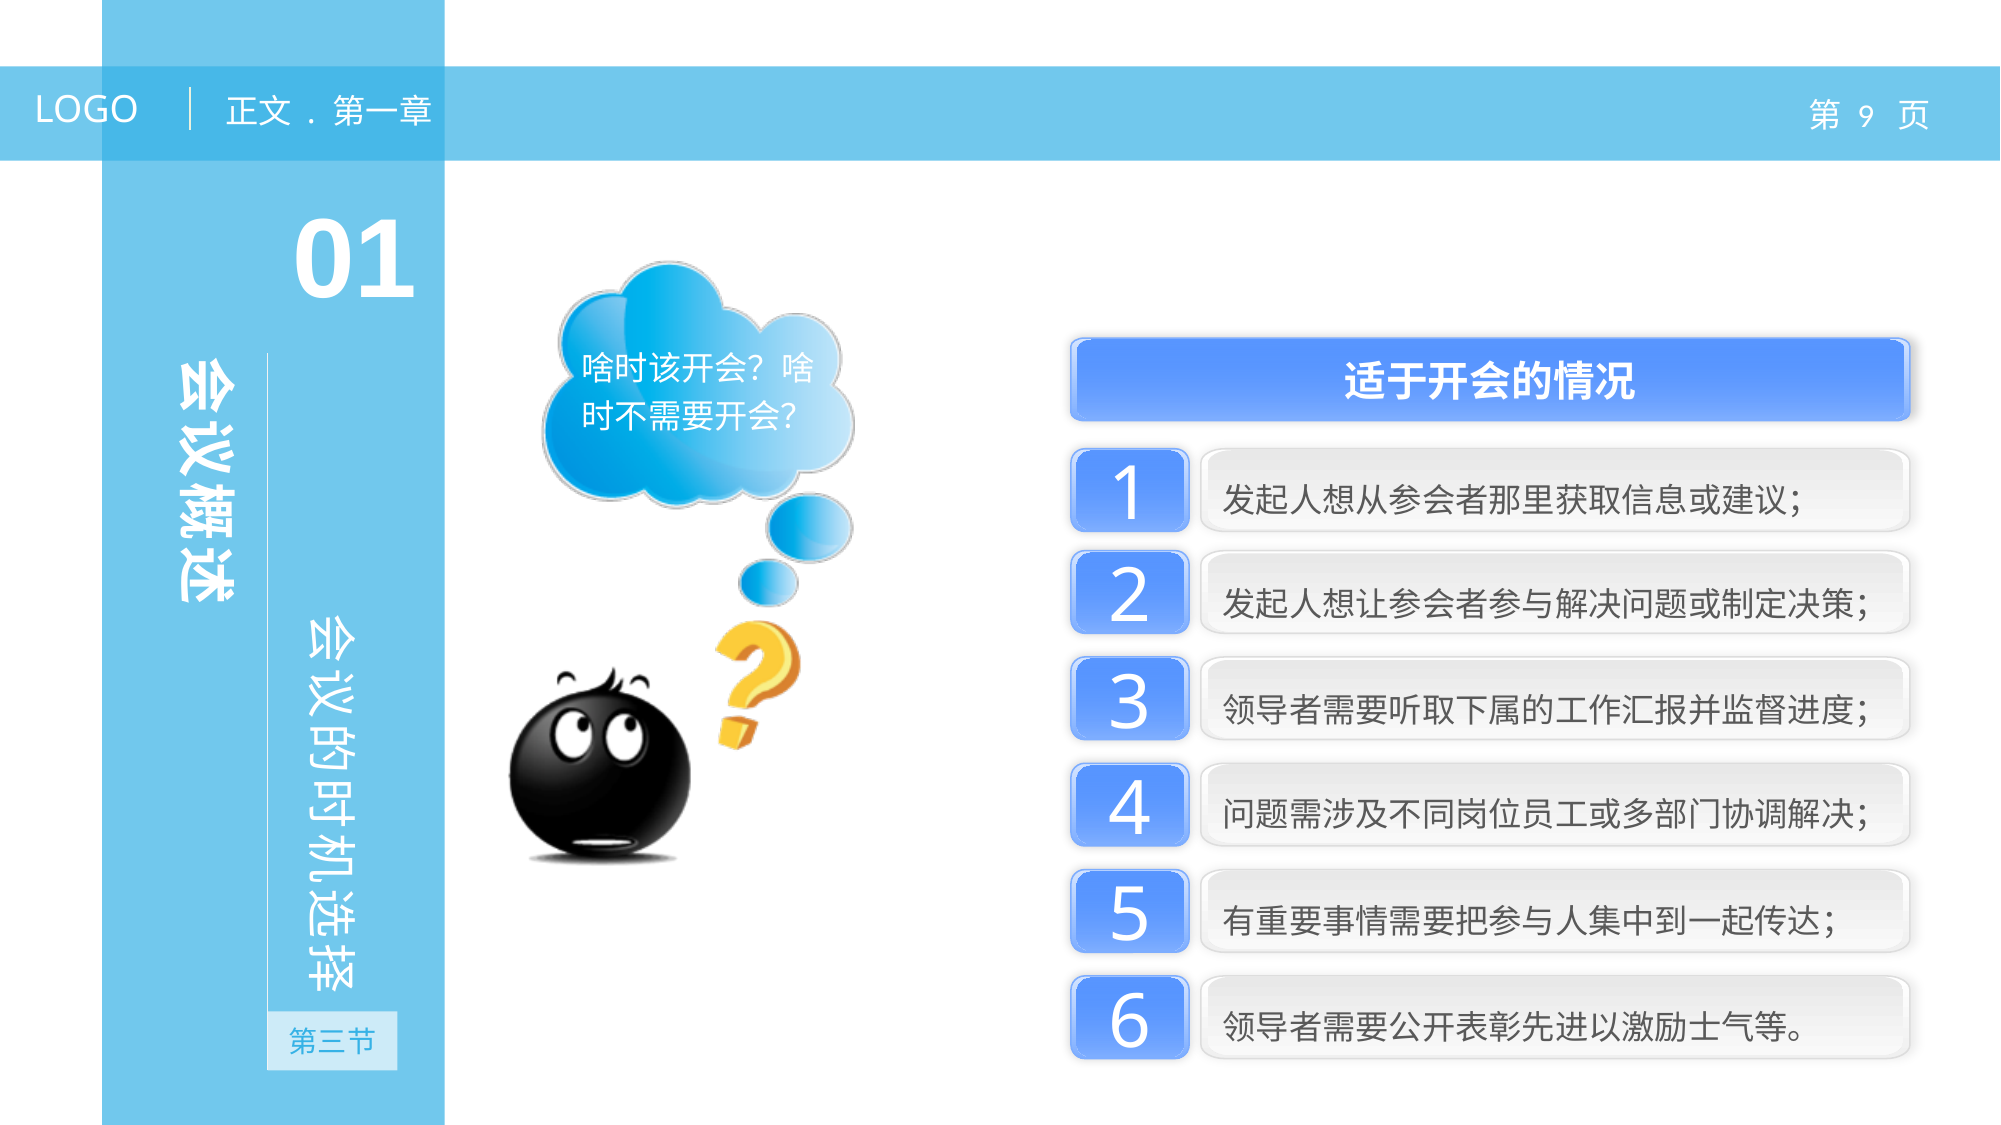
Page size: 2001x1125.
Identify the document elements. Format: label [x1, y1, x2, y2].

text_box [1200, 550, 1911, 634]
text_box [1070, 975, 1190, 1059]
text_box [1200, 448, 1911, 532]
text_box [1070, 337, 1911, 421]
text_box [1200, 763, 1911, 847]
picture [501, 250, 855, 869]
text_box [1070, 869, 1190, 953]
text_box [1070, 448, 1190, 532]
text_box [1200, 656, 1911, 740]
text_box [1200, 975, 1911, 1059]
text_box [1070, 763, 1190, 847]
text_box [1070, 550, 1190, 634]
text_box [1200, 869, 1911, 953]
text_box [1070, 656, 1190, 740]
